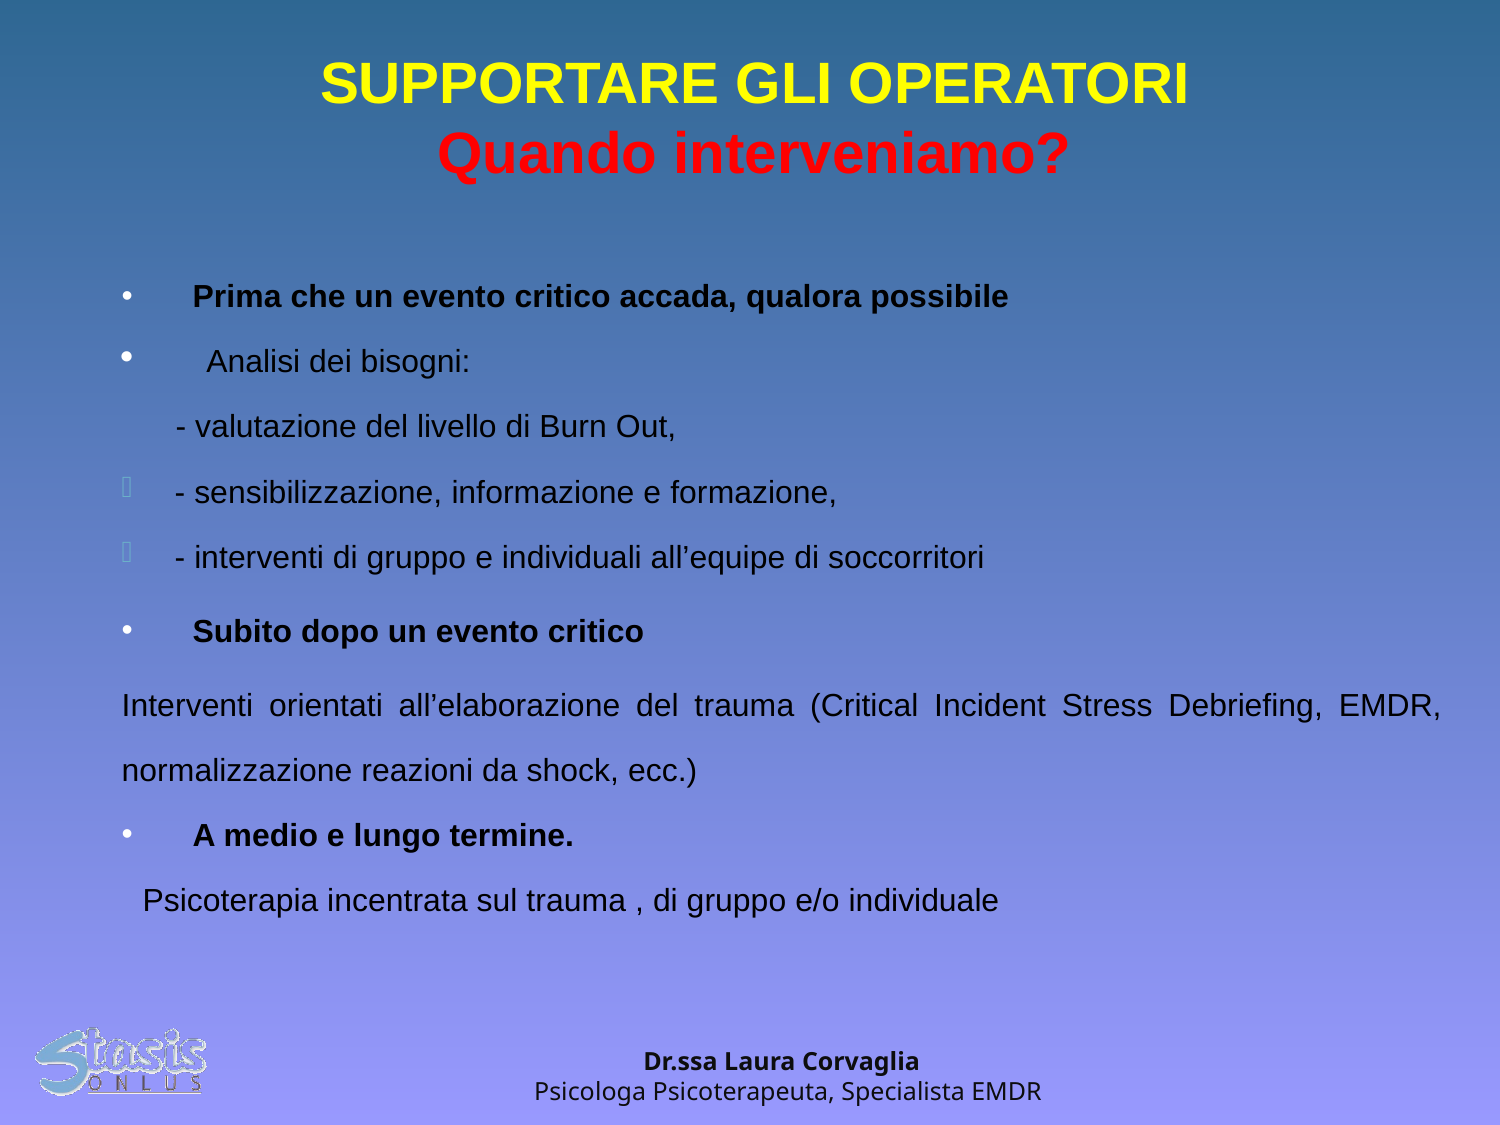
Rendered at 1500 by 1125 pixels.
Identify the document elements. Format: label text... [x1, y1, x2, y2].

picture [24, 981, 227, 1125]
text_box Dr.ssa Laura Corvaglia Psicologa Psicoterapeuta, Specialista EMDR [396, 1022, 1167, 1125]
text_box Prima che un evento critico accada, qualora possibile Analisi dei bisogni: - valutazione del livello di Burn Out, - sensibilizzazione, informazione e formazione, - interventi di gruppo e individuali all’equipe di soccorritori Subito dopo un evento critico Interventi orientati all’elaborazione del trauma (Critical Incident Stress Debriefing, EMDR, normalizzazione reazioni da shock, ecc.) A medio e lungo termine. Psicoterapia incentrata sul trauma , di gruppo e/o individuale [106, 209, 1457, 930]
text_box SUPPORTARE GLI OPERATORI Quando interveniamo? [79, 21, 1430, 210]
